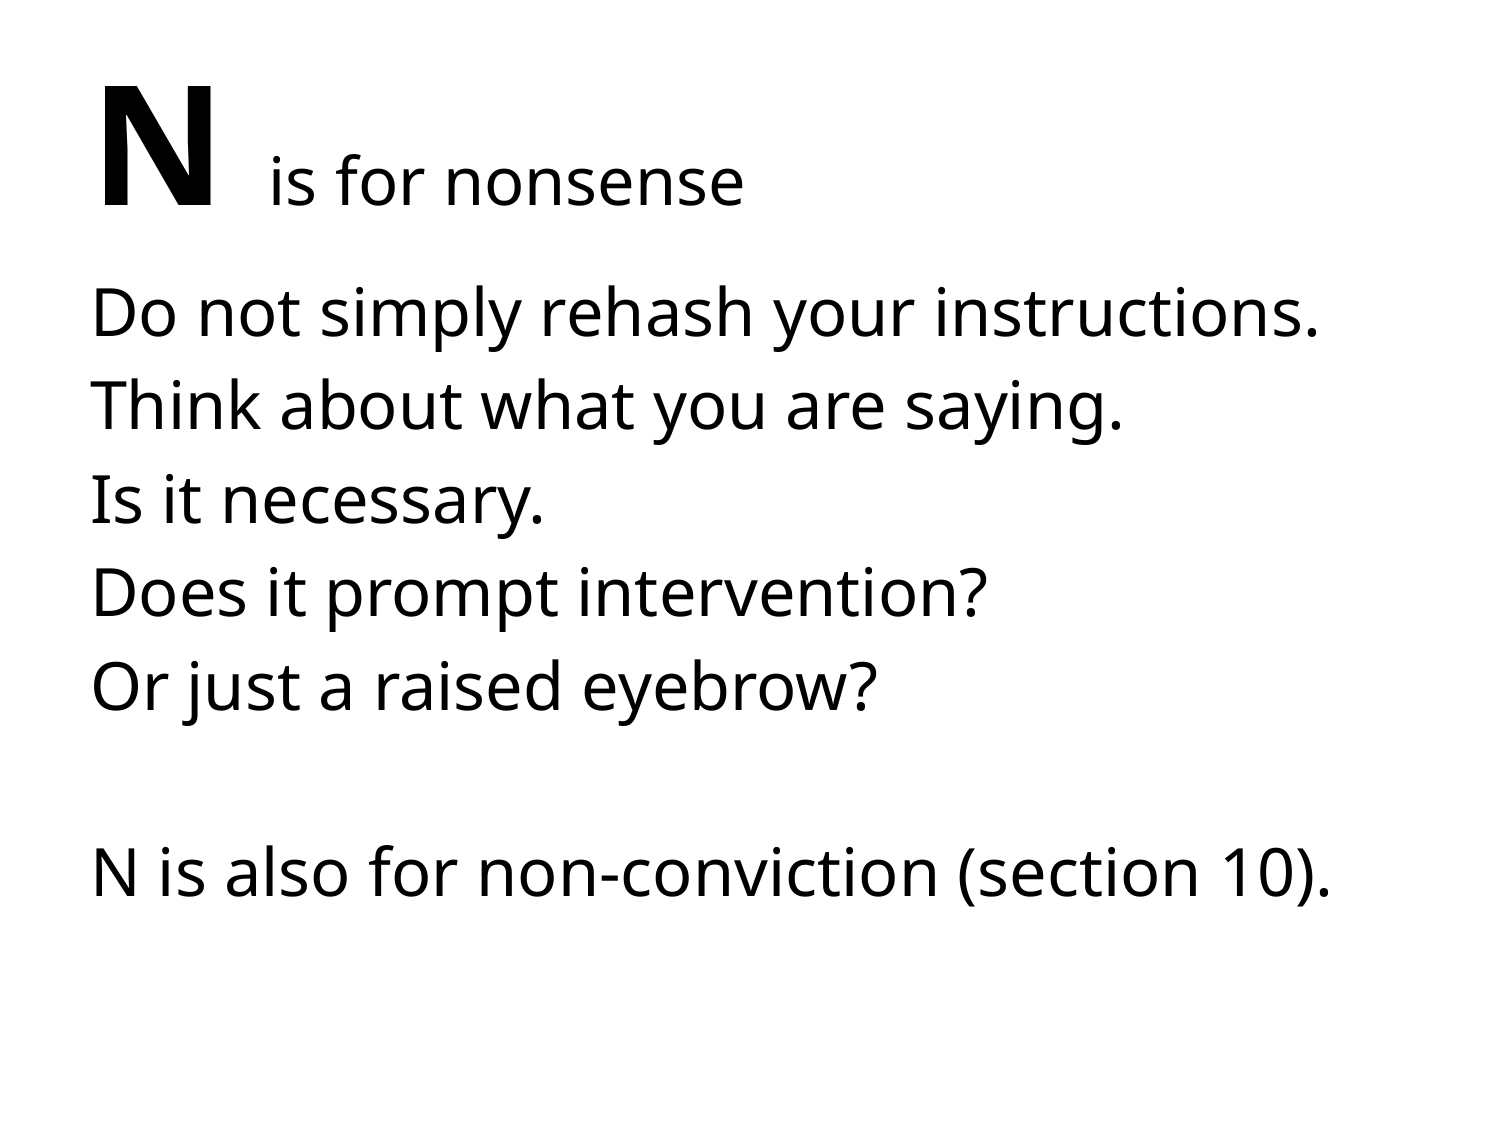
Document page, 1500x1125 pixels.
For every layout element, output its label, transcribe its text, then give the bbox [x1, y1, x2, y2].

list Do not simply rehash your instructions. Think about what you are saying. Is it necessary. Does it prompt intervention? Or just a raised eyebrow? N is also for non-conviction (section 10). [75, 262, 1425, 1005]
title N is for nonsense [75, 45, 1425, 233]
